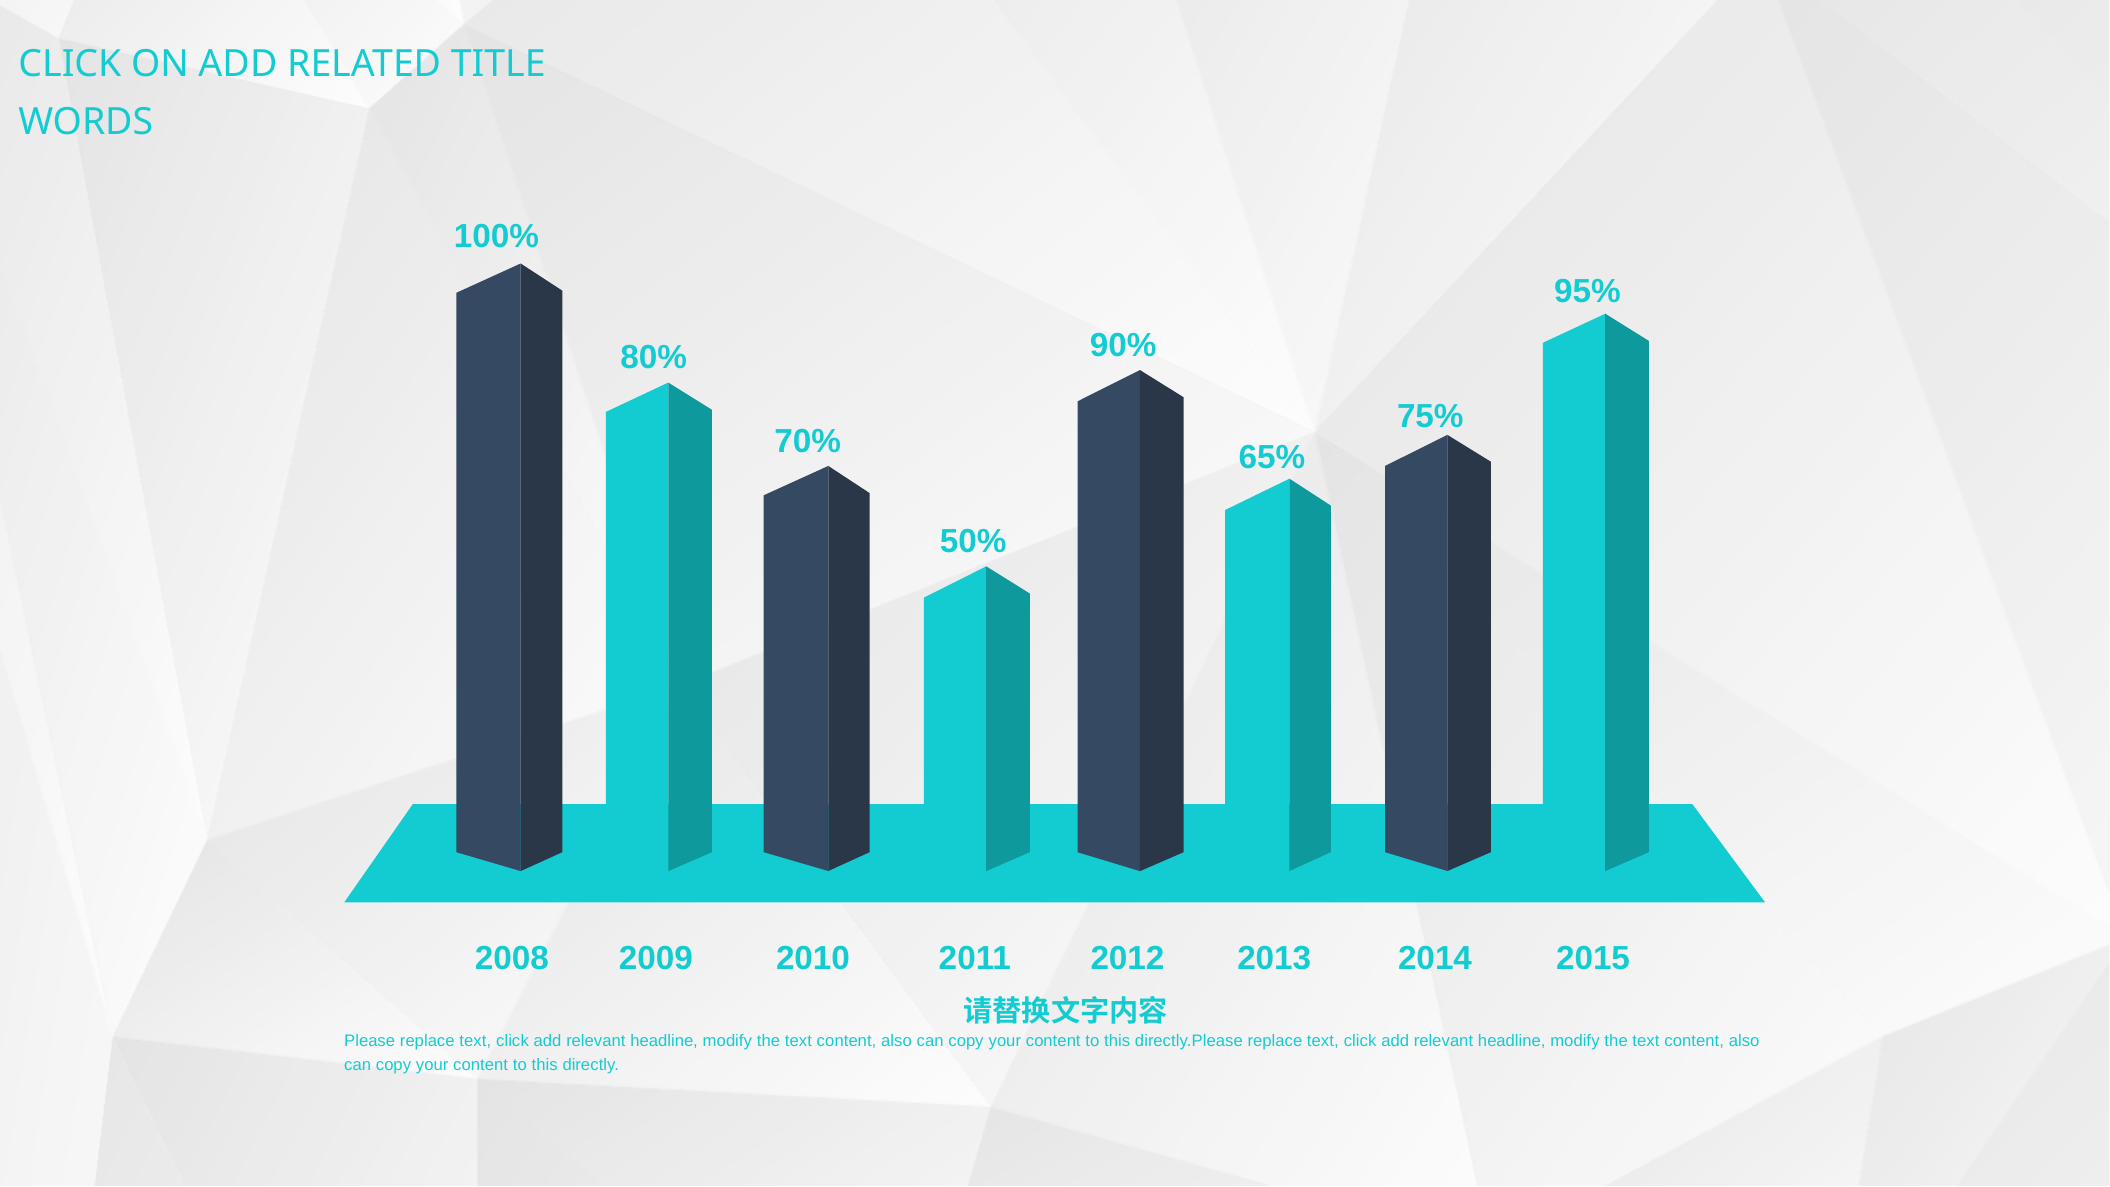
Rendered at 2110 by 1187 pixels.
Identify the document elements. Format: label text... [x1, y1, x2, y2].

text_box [1384, 434, 1491, 872]
text_box 2014 [1383, 921, 1488, 984]
text_box 90% [1075, 307, 1172, 371]
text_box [1225, 478, 1331, 872]
text_box 2008 [460, 921, 564, 984]
text_box 2013 [1222, 921, 1327, 984]
text_box 2015 [1541, 921, 1645, 984]
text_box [456, 263, 563, 872]
text_box 70% [759, 404, 856, 467]
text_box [923, 566, 1030, 872]
text_box 2011 [924, 921, 1026, 984]
text_box CLICK ON ADD RELATED TITLE WORDS [3, 18, 595, 150]
text_box 50% [925, 503, 1022, 566]
text_box 2012 [1075, 921, 1180, 984]
text_box Please replace text, click add relevant headline, modify the text content, also can copy your content to this directly.Please replace text, click add relevant headline, modify the text content, also can copy your content to this directly. [344, 1026, 1766, 1075]
text_box 请替换文字内容 [963, 985, 1169, 1028]
text_box 2010 [761, 921, 865, 984]
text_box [1542, 313, 1649, 872]
text_box [344, 804, 1766, 903]
text_box 75% [1382, 379, 1479, 442]
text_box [763, 465, 870, 872]
text_box 80% [605, 320, 702, 382]
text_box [605, 382, 712, 872]
text_box 95% [1539, 253, 1636, 317]
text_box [1077, 370, 1184, 872]
picture [0, 0, 2110, 1186]
text_box 100% [439, 198, 554, 261]
text_box 2009 [604, 921, 708, 984]
text_box 65% [1223, 419, 1321, 483]
